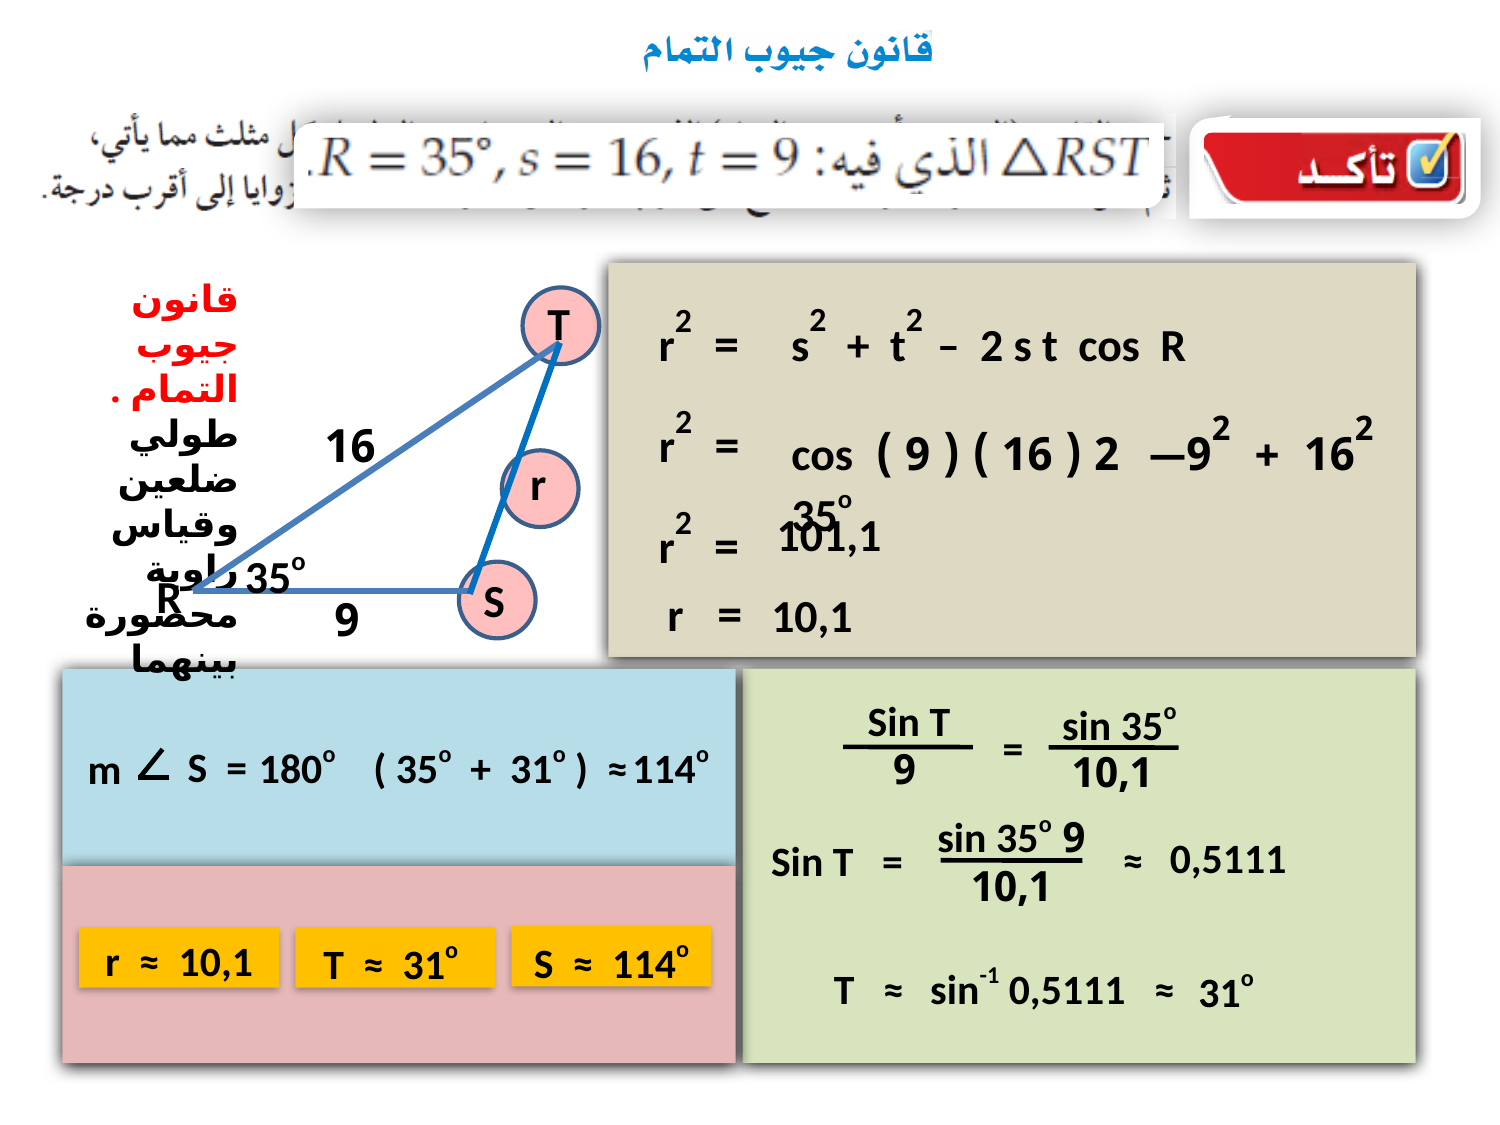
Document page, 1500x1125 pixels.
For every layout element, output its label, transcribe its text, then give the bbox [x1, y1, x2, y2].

text_box 162 + 92 ̶ 2 ( 16 ) ( 9 ) cos 35o [776, 399, 1412, 548]
text_box s2 + t2 ̶ 2 s t cos R [776, 290, 1297, 381]
text_box 114o [615, 731, 736, 823]
picture [300, 130, 1157, 202]
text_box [37, 113, 1176, 219]
text_box r2 = [644, 392, 789, 466]
text_box T ≈ [819, 955, 915, 1016]
text_box S ≈ 114o [511, 926, 712, 987]
text_box r = [652, 573, 798, 647]
text_box 0,5111 [1168, 824, 1341, 885]
text_box sin-1 0,5111 ≈ [915, 952, 1197, 1020]
text_box [60, 667, 738, 854]
text_box r2 = [643, 291, 776, 365]
text_box T ≈ 31o [295, 927, 496, 988]
text_box 180o ( 35o + 31o ) ≈ [217, 730, 670, 822]
text_box 10,1 [756, 578, 902, 652]
text_box Sin T = [756, 826, 913, 892]
text_box 31o [1197, 955, 1282, 1016]
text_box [64, 733, 274, 802]
text_box قانون جيوب التمام . طولي ضلعين وقياس زاوية محصورة بينهما [30, 267, 254, 687]
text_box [123, 286, 604, 654]
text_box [815, 687, 1213, 806]
text_box r ≈ 10,1 [79, 927, 280, 988]
text_box [60, 864, 738, 1065]
text_box r2 = [643, 492, 789, 566]
picture [1196, 125, 1474, 212]
picture [643, 30, 932, 73]
text_box [752, 667, 1418, 1065]
text_box 101,1 [761, 498, 907, 571]
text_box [918, 800, 1164, 919]
text_box [606, 261, 1418, 656]
